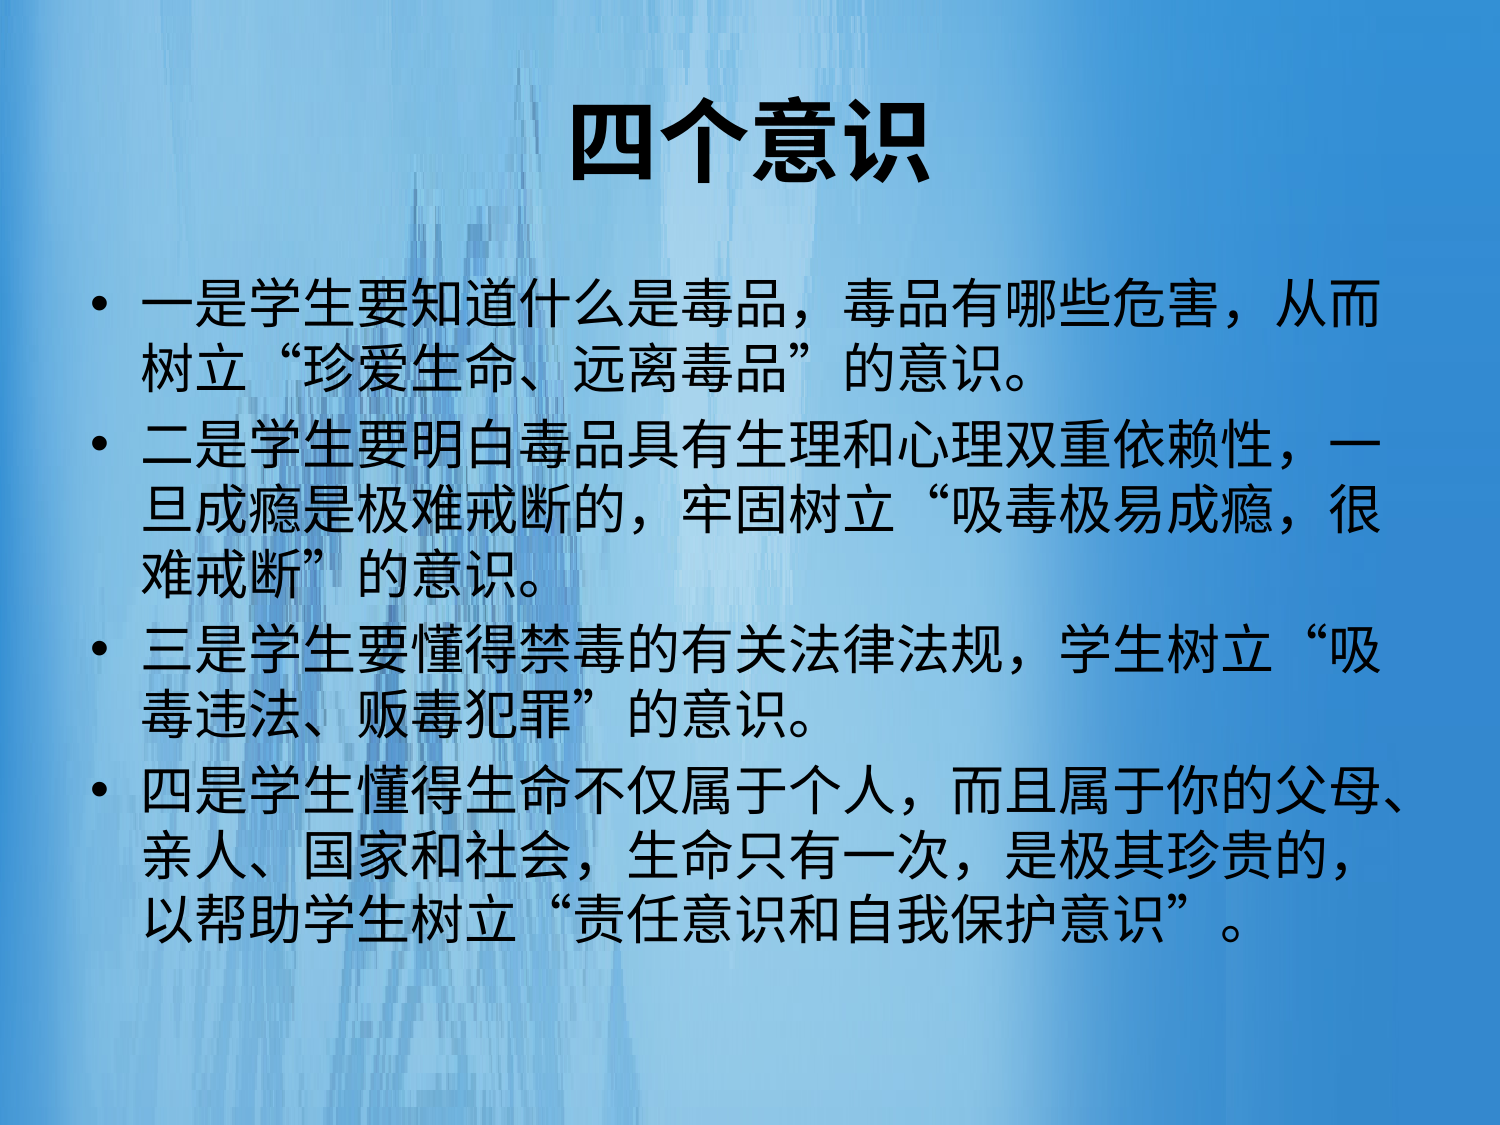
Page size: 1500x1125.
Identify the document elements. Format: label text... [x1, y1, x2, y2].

title 四个意识 [75, 45, 1425, 233]
picture [0, 0, 1500, 1125]
list 一是学生要知道什么是毒品，毒品有哪些危害，从而树立“珍爱生命、远离毒品”的意识。 二是学生要明白毒品具有生理和心理双重依赖性，一旦成瘾是极难戒断的，牢固树立“吸毒极易成瘾，很难戒断”的意识。 三是学生要懂得禁毒的有关法律法规，学生树立“吸毒违法、贩毒犯罪”的意识。 四是学生懂得生命不仅属于个人，而且属于你的父母、亲人、国家和社会，生命只有一次，是极其珍贵的，以帮助学生树立“责任意识和自我保护意识”。 [75, 262, 1425, 1005]
